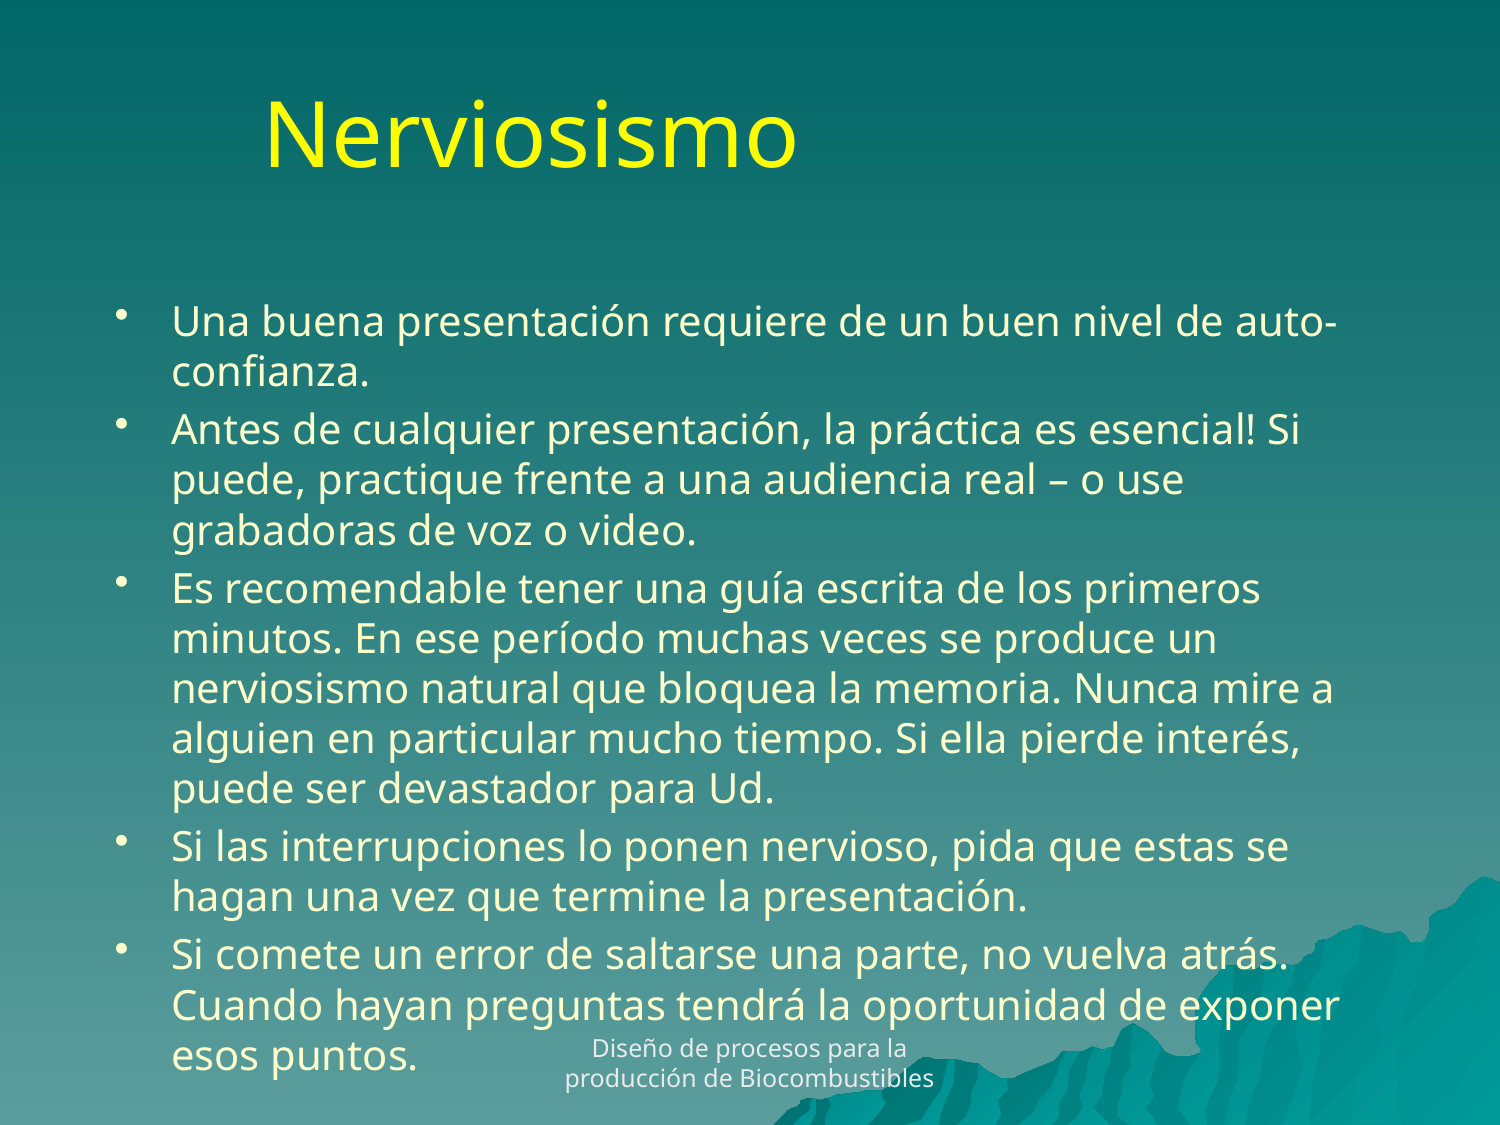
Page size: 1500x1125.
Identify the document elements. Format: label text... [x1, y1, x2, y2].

footer Diseño de procesos para la producción de Biocombustibles [512, 1024, 988, 1101]
text_box Una buena presentación requiere de un buen nivel de auto-confianza. Antes de cualquier presentación, la práctica es esencial! Si puede, practique frente a una audiencia real – o use grabadoras de voz o video. Es recomendable tener una guía escrita de los primeros minutos. En ese período muchas veces se produce un nerviosismo natural que bloquea la memoria. Nunca mire a alguien en particular mucho tiempo. Si ella pierde interés, puede ser devastador para Ud. Si las interrupciones lo ponen nervioso, pida que estas se hagan una vez que termine la presentación. Si comete un error de saltarse una parte, no vuelva atrás. Cuando hayan preguntas tendrá la oportunidad de exponer esos puntos. [99, 287, 1375, 1025]
text_box Nerviosismo [112, 37, 950, 225]
